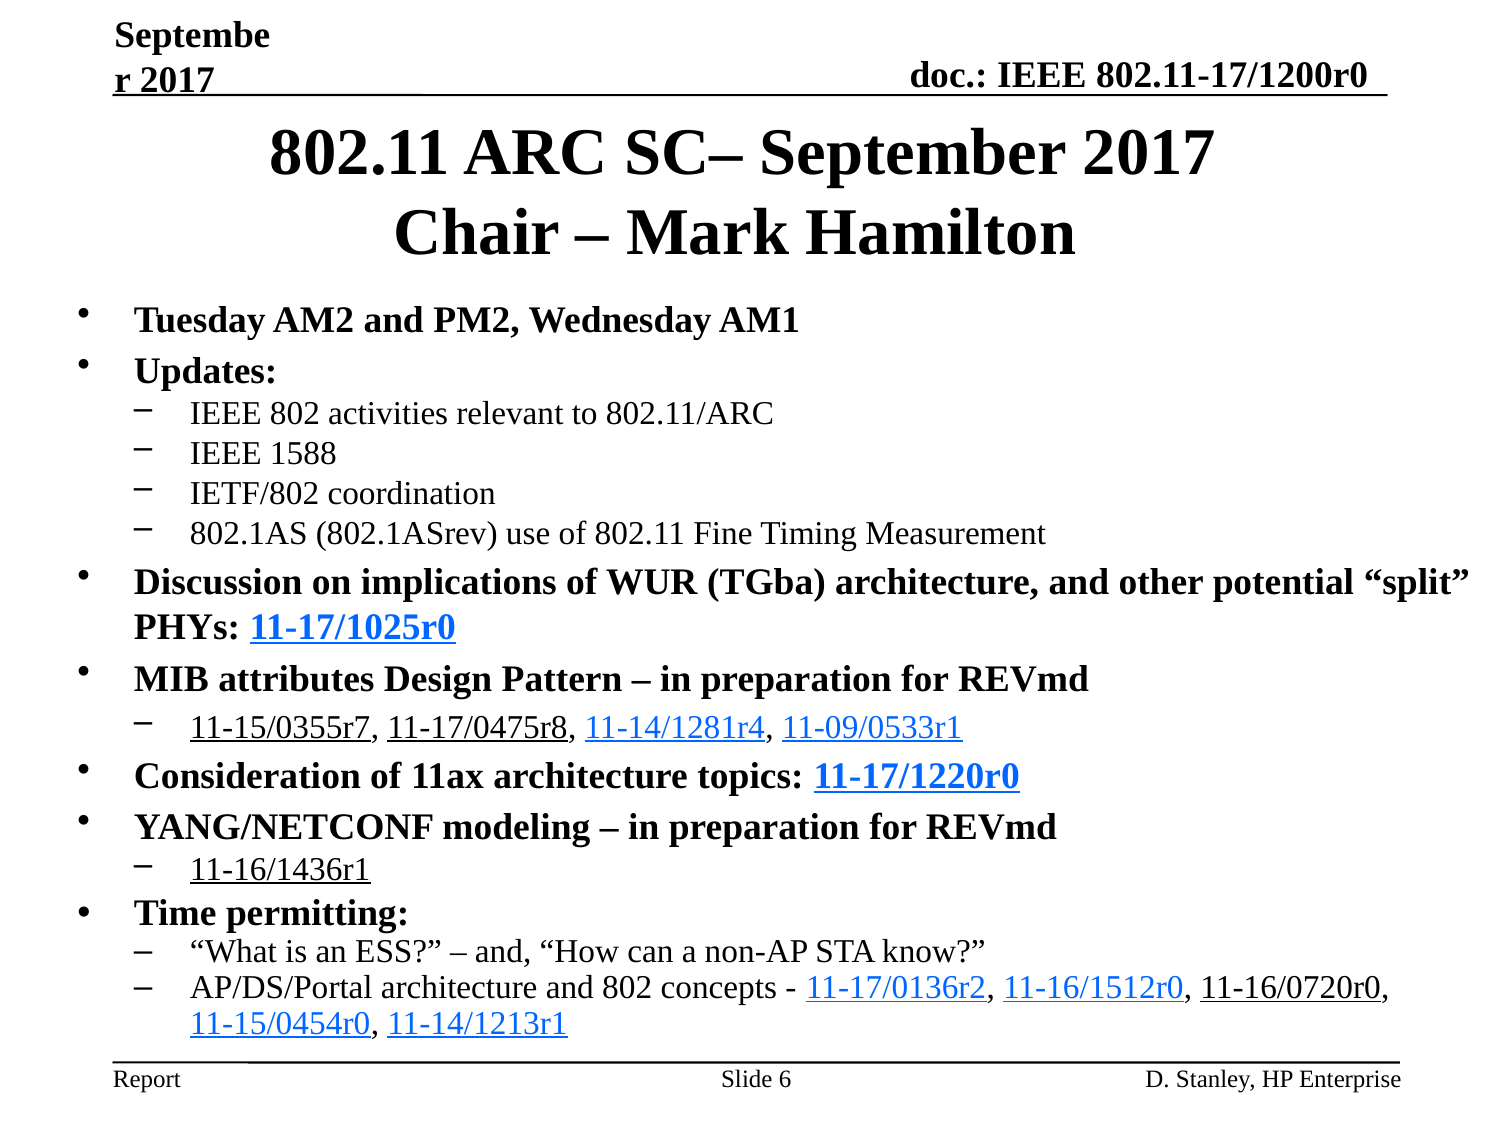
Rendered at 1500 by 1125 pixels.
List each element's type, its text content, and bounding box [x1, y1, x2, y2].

footer D. Stanley, HP Enterprise [1110, 1062, 1402, 1093]
list Tuesday AM2 and PM2, Wednesday AM1 Updates: IEEE 802 activities relevant to 802.11/ARC IEEE 1588 IETF/802 coordination 802.1AS (802.1ASrev) use of 802.11 Fine Timing Measurement Discussion on implications of WUR (TGba) architecture, and other potential “split” PHYs: 11-17/1025r0 MIB attributes Design Pattern – in preparation for REVmd 11-15/0355r7, 11-17/0475r8, 11-14/1281r4, 11-09/0533r1 Consideration of 11ax architecture topics: 11-17/1220r0 YANG/NETCONF modeling – in preparation for REVmd 11-16/1436r1 Time permitting: “What is an ESS?” – and, “How can a non-AP STA know?” AP/DS/Portal architecture and 802 concepts - 11-17/0136r2, 11-16/1512r0, 11-16/0720r0, 11-15/0454r0, 11-14/1213r1 [62, 287, 1488, 1100]
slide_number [114, 54, 274, 100]
title 802.11 ARC SC– September 2017 Chair – Mark Hamilton [12, 137, 1475, 238]
slide_number Slide 6 [712, 1062, 800, 1093]
